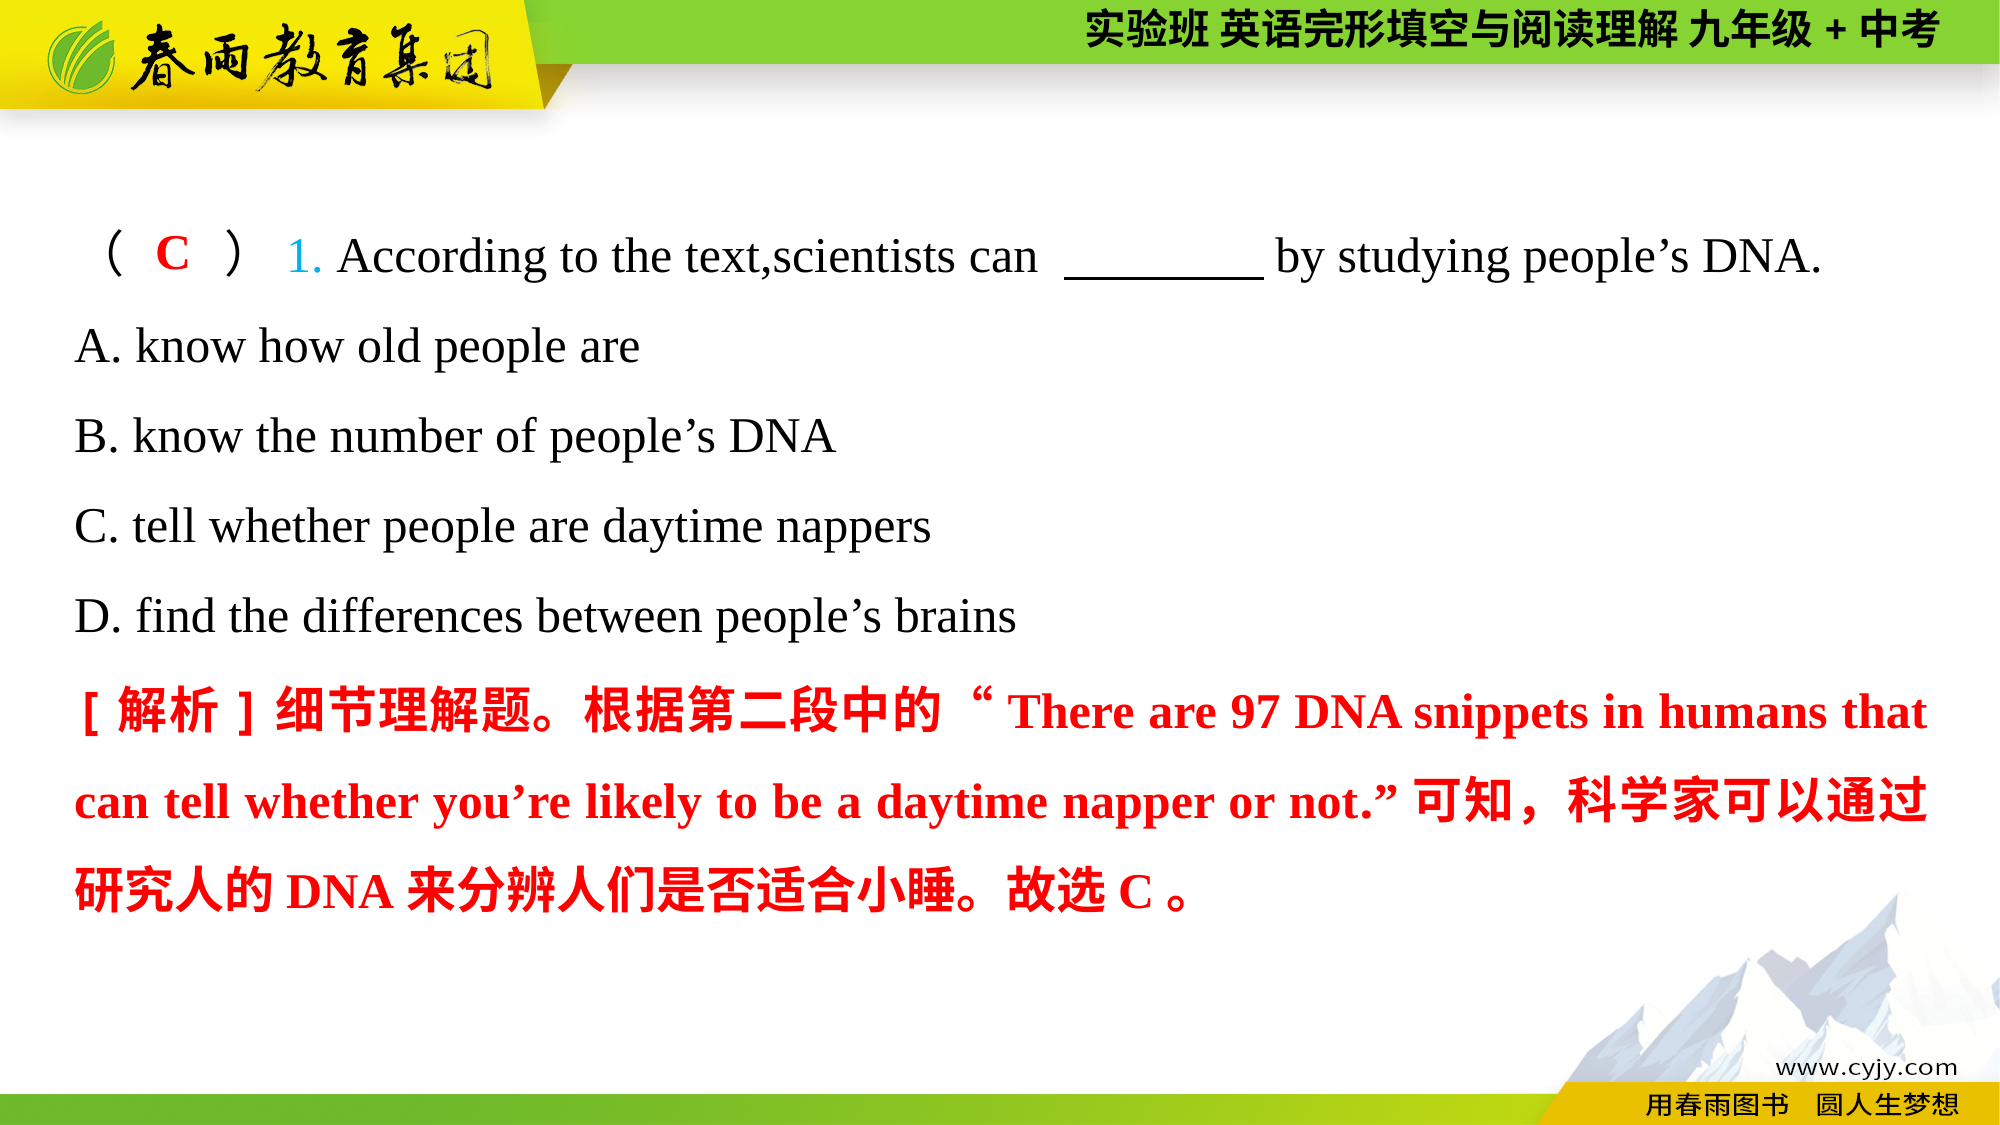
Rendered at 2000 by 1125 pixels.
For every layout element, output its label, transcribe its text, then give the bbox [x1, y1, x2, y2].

text_box [解析]细节理解题。根据第二段中的“There are 97 DNA snippets in humans that can tell whether you’re likely to be a daytime napper or not.”可知，科学家可以通过研究人的DNA来分辨人们是否适合小睡。故选C。 [59, 640, 1944, 926]
text_box C [140, 212, 206, 287]
picture [0, 0, 2000, 1125]
list （ ）1. According to the text,scientists can by studying people’s DNA. A. know how old people are B. know the number of people’s DNA C. tell whether people are daytime nappers D. find the differences between people’s brains [59, 185, 1944, 640]
